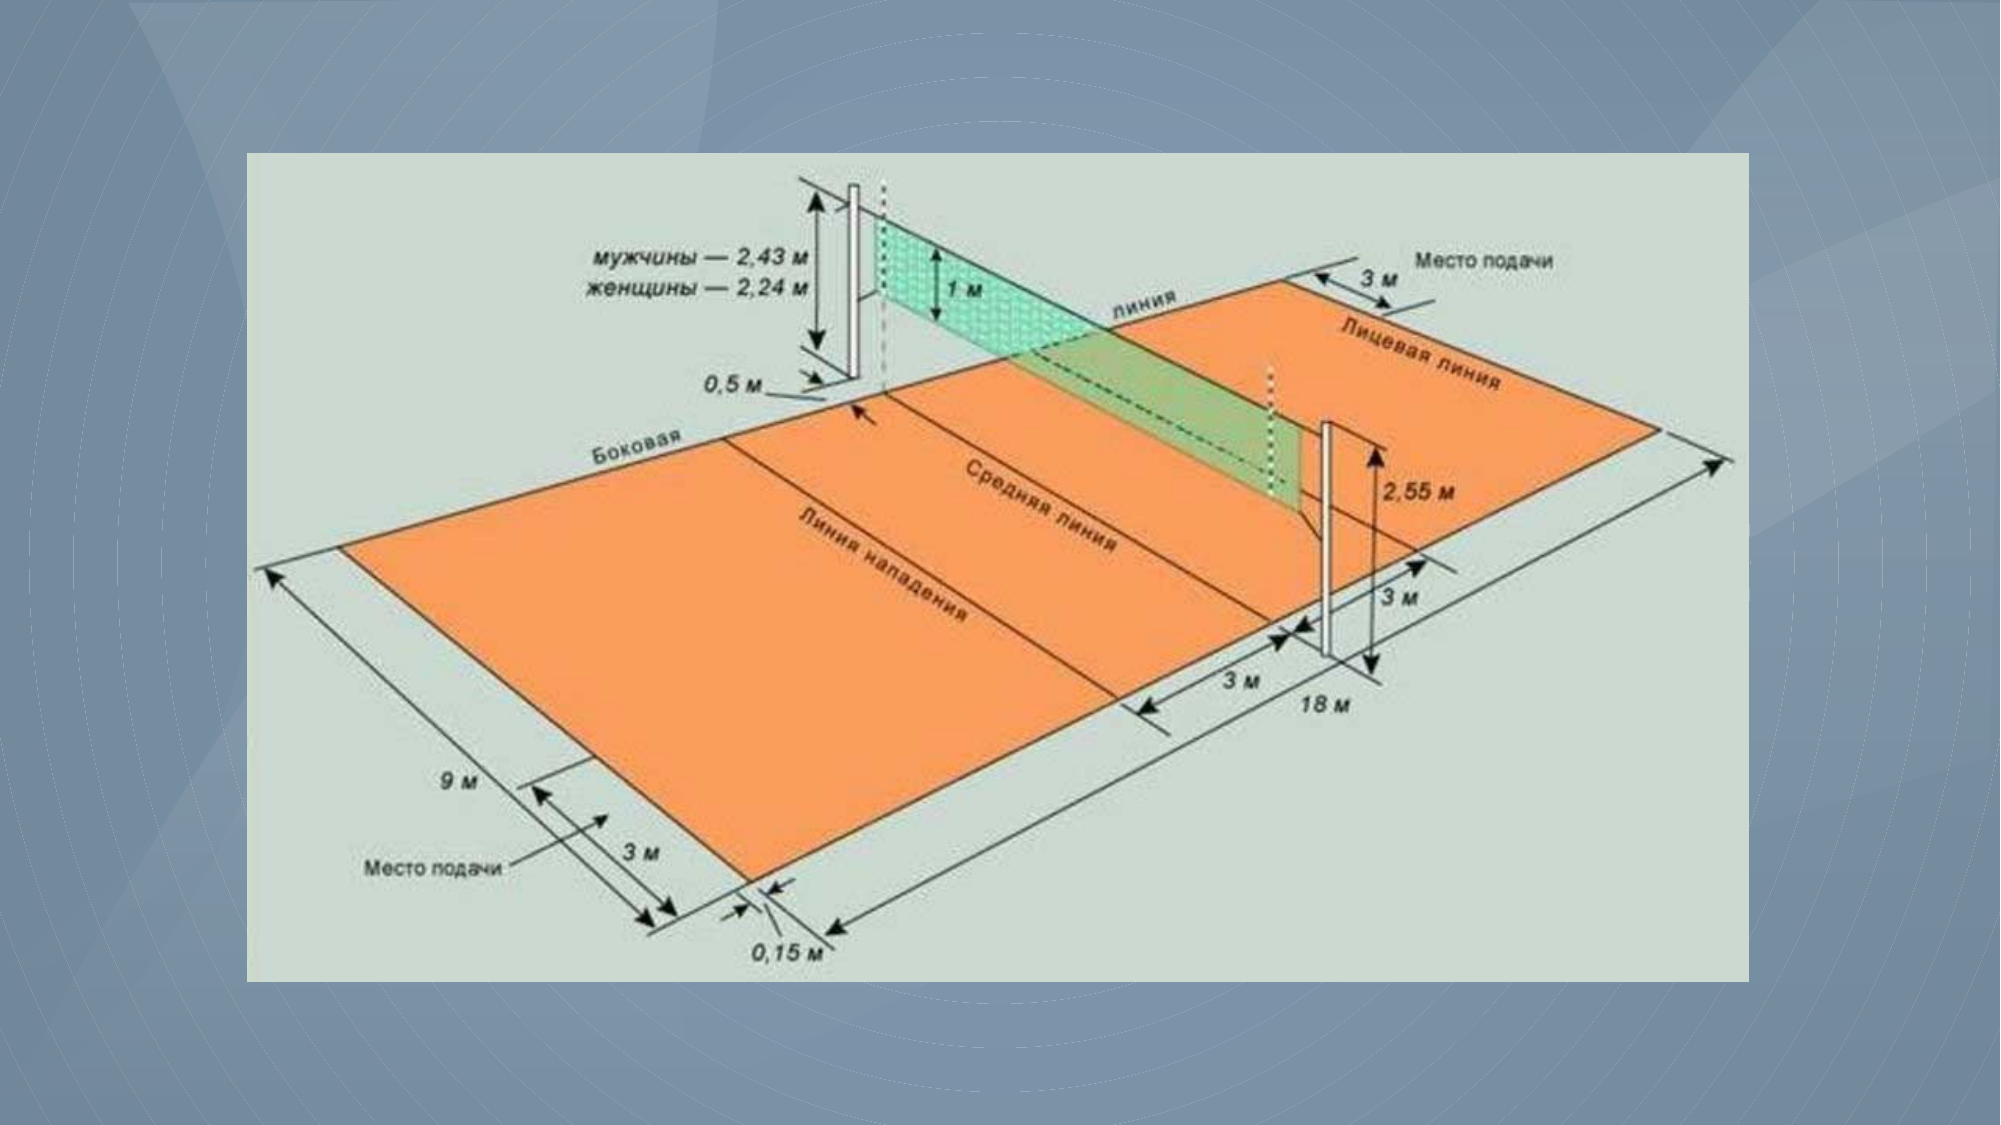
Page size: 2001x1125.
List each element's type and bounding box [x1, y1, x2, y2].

list [247, 153, 1749, 982]
